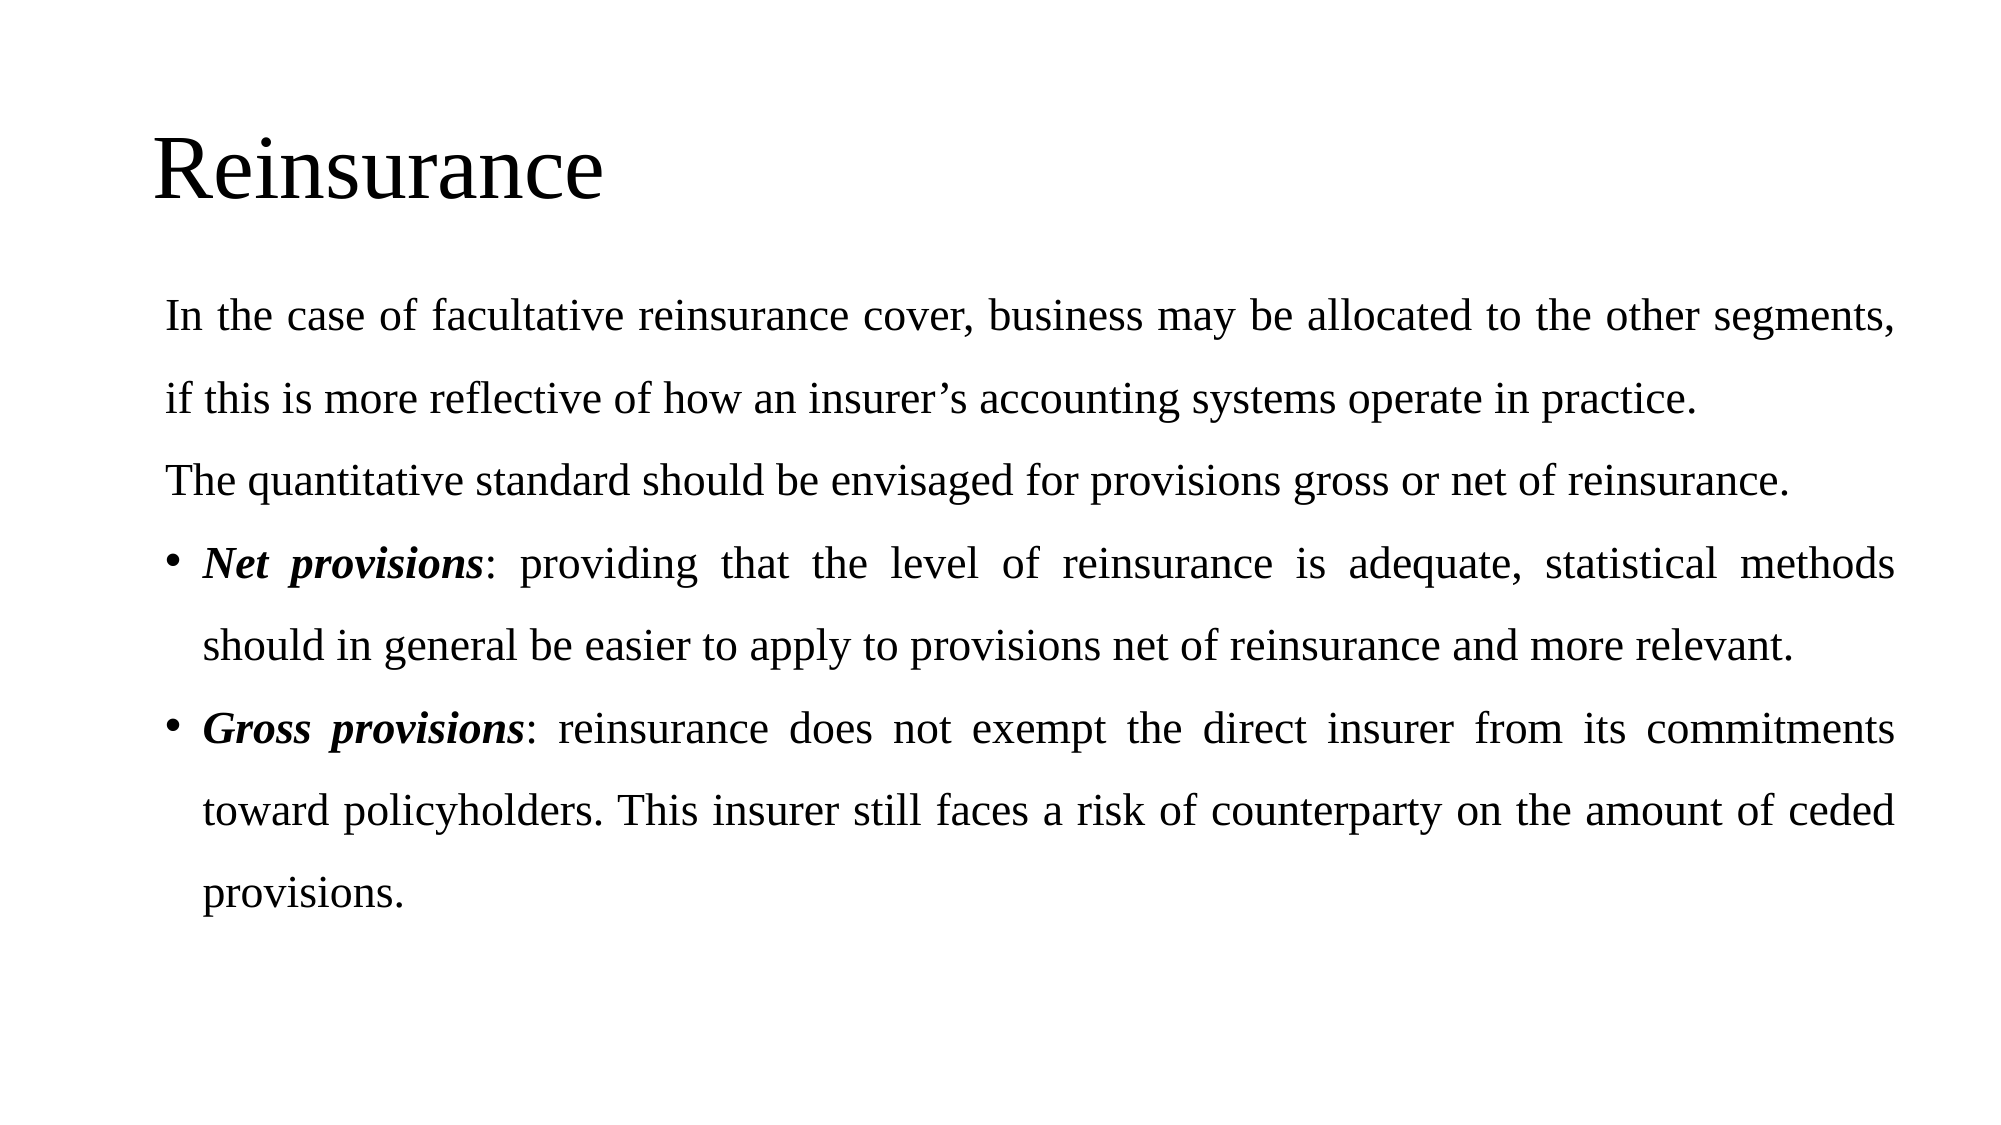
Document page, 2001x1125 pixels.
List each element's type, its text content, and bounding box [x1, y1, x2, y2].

title Reinsurance [137, 59, 1863, 278]
list In the case of facultative reinsurance cover, business may be allocated to the other segments, if this is more reflective of how an insurer’s accounting systems operate in practice. The quantitative standard should be envisaged for provisions gross or net of reinsurance. Net provisions: providing that the level of reinsurance is adequate, statistical methods should in general be easier to apply to provisions net of reinsurance and more relevant. Gross provisions: reinsurance does not exempt the direct insurer from its commitments toward policyholders. This insurer still faces a risk of counterparty on the amount of ceded provisions. [150, 250, 1912, 964]
